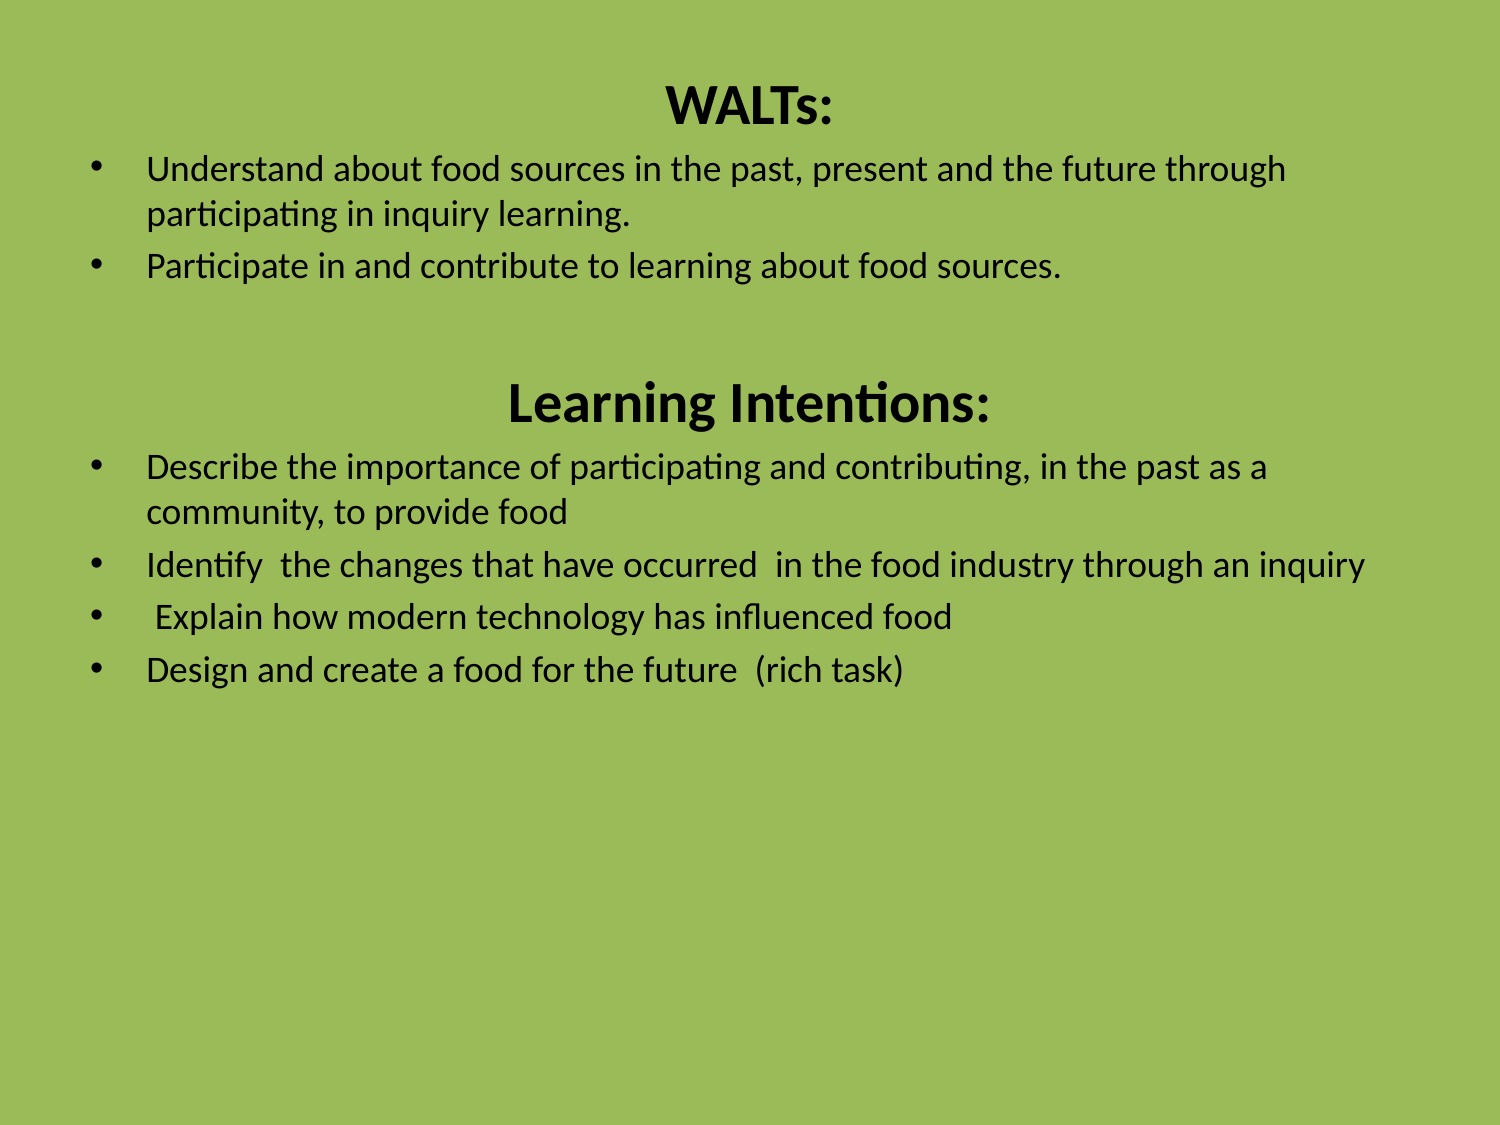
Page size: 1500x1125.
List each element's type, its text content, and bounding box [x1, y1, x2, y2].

list WALTs: Understand about food sources in the past, present and the future through participating in inquiry learning. Participate in and contribute to learning about food sources. Learning Intentions: Describe the importance of participating and contributing, in the past as a community, to provide food Identify the changes that have occurred in the food industry through an inquiry Explain how modern technology has influenced food Design and create a food for the future (rich task) [75, 58, 1425, 1005]
